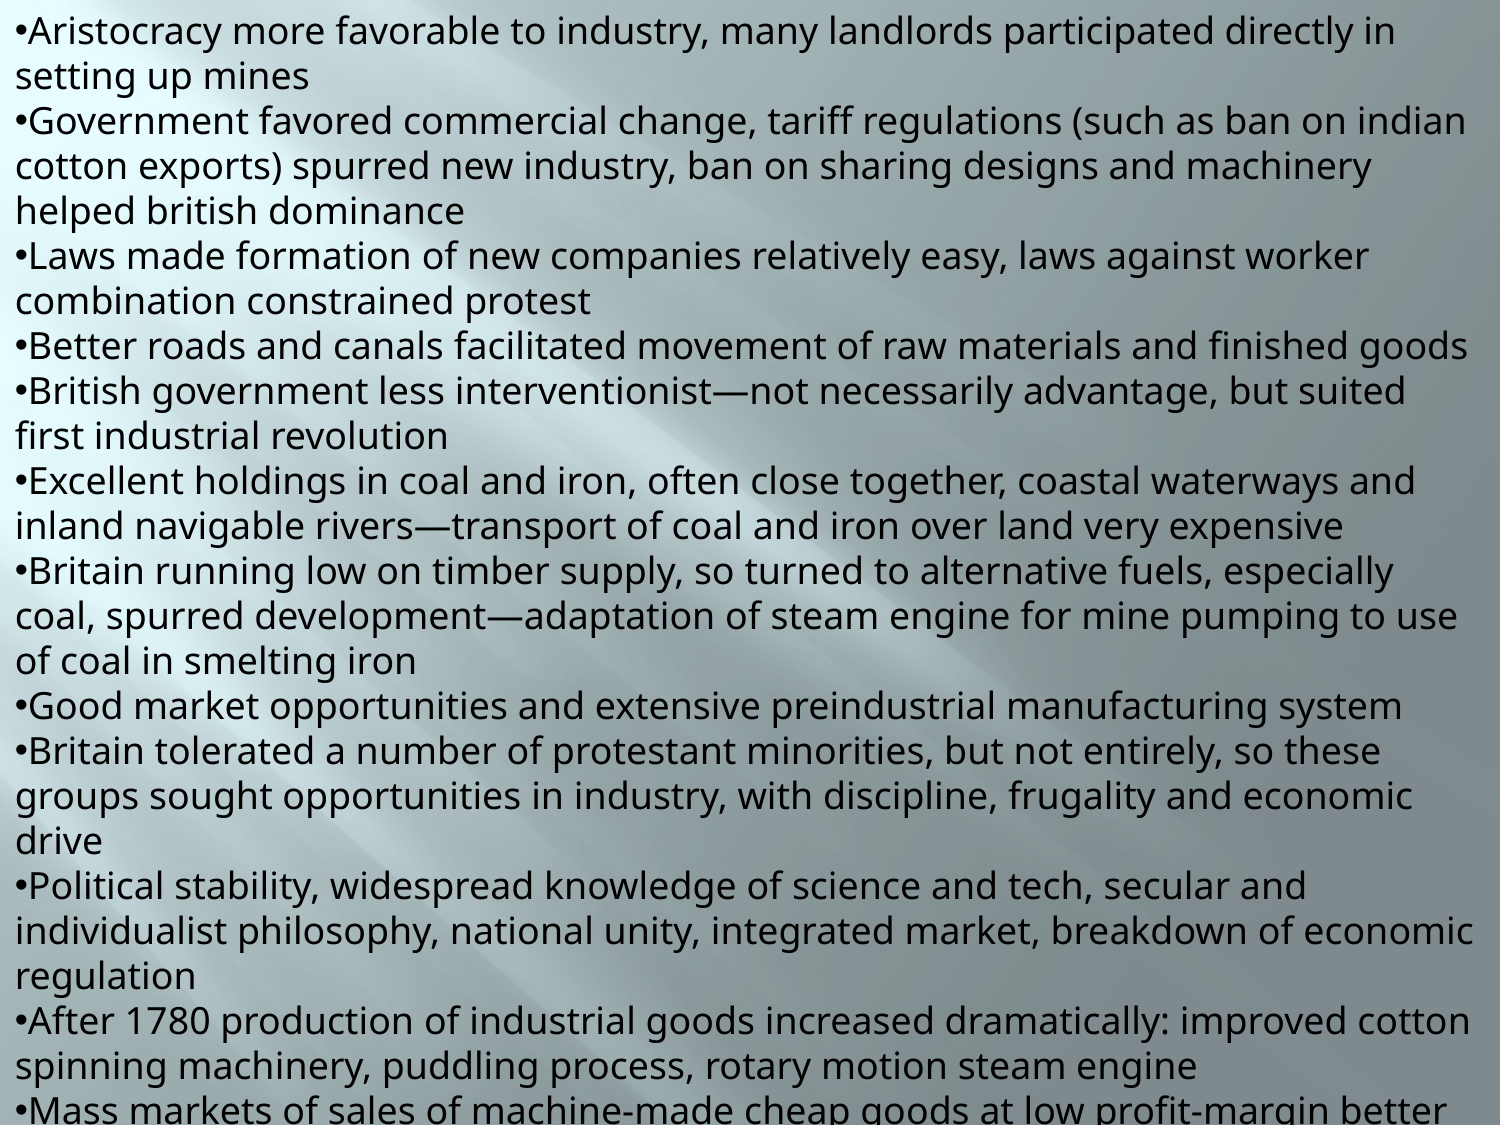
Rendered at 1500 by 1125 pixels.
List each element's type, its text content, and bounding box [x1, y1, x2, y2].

text_box Aristocracy more favorable to industry, many landlords participated directly in setting up mines Government favored commercial change, tariff regulations (such as ban on indian cotton exports) spurred new industry, ban on sharing designs and machinery helped british dominance Laws made formation of new companies relatively easy, laws against worker combination constrained protest Better roads and canals facilitated movement of raw materials and finished goods British government less interventionist—not necessarily advantage, but suited first industrial revolution Excellent holdings in coal and iron, often close together, coastal waterways and inland navigable rivers—transport of coal and iron over land very expensive Britain running low on timber supply, so turned to alternative fuels, especially coal, spurred development—adaptation of steam engine for mine pumping to use of coal in smelting iron Good market opportunities and extensive preindustrial manufacturing system Britain tolerated a number of protestant minorities, but not entirely, so these groups sought opportunities in industry, with discipline, frugality and economic drive Political stability, widespread knowledge of science and tech, secular and individualist philosophy, national unity, integrated market, breakdown of economic regulation After 1780 production of industrial goods increased dramatically: improved cotton spinning machinery, puddling process, rotary motion steam engine Mass markets of sales of machine-made cheap goods at low profit-margin better for wealth than higher-profit smaller sales of quality goods [0, 0, 1500, 1125]
